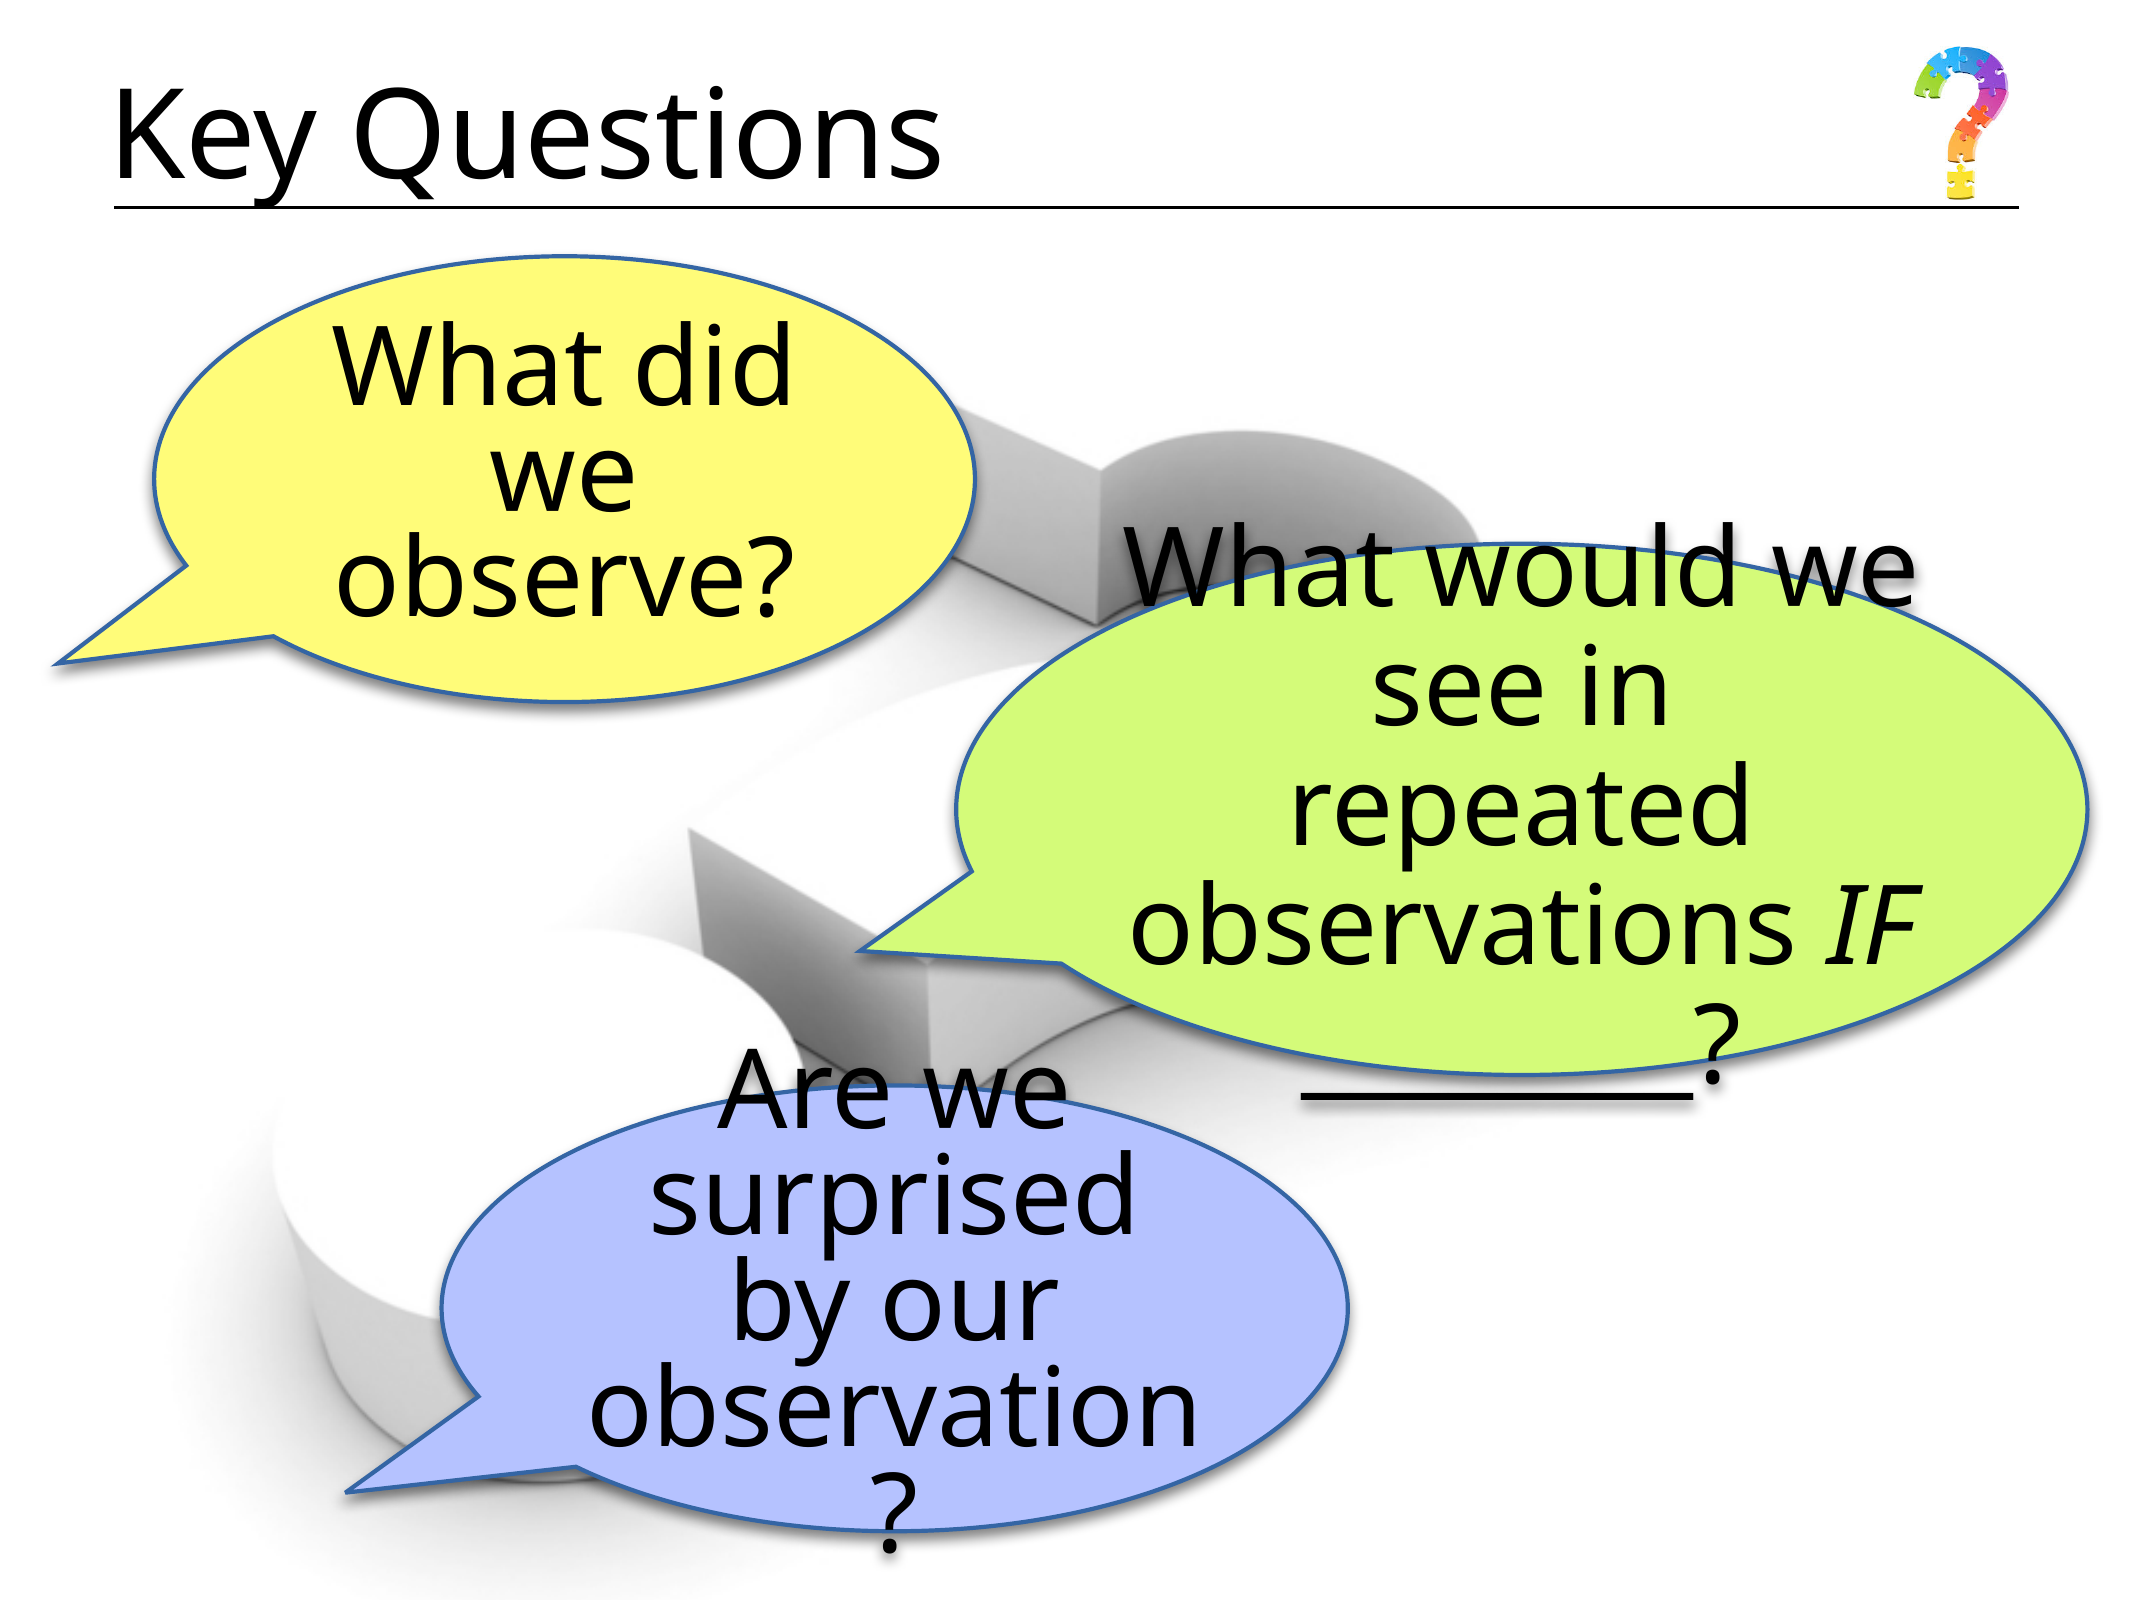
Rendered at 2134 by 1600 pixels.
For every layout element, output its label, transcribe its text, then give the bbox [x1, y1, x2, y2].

text_box What would we see in repeated observations IF ________? [1947, 634, 2088, 985]
picture [105, 214, 1940, 1600]
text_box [114, 35, 2026, 210]
text_box What did we observe? [57, 630, 101, 664]
